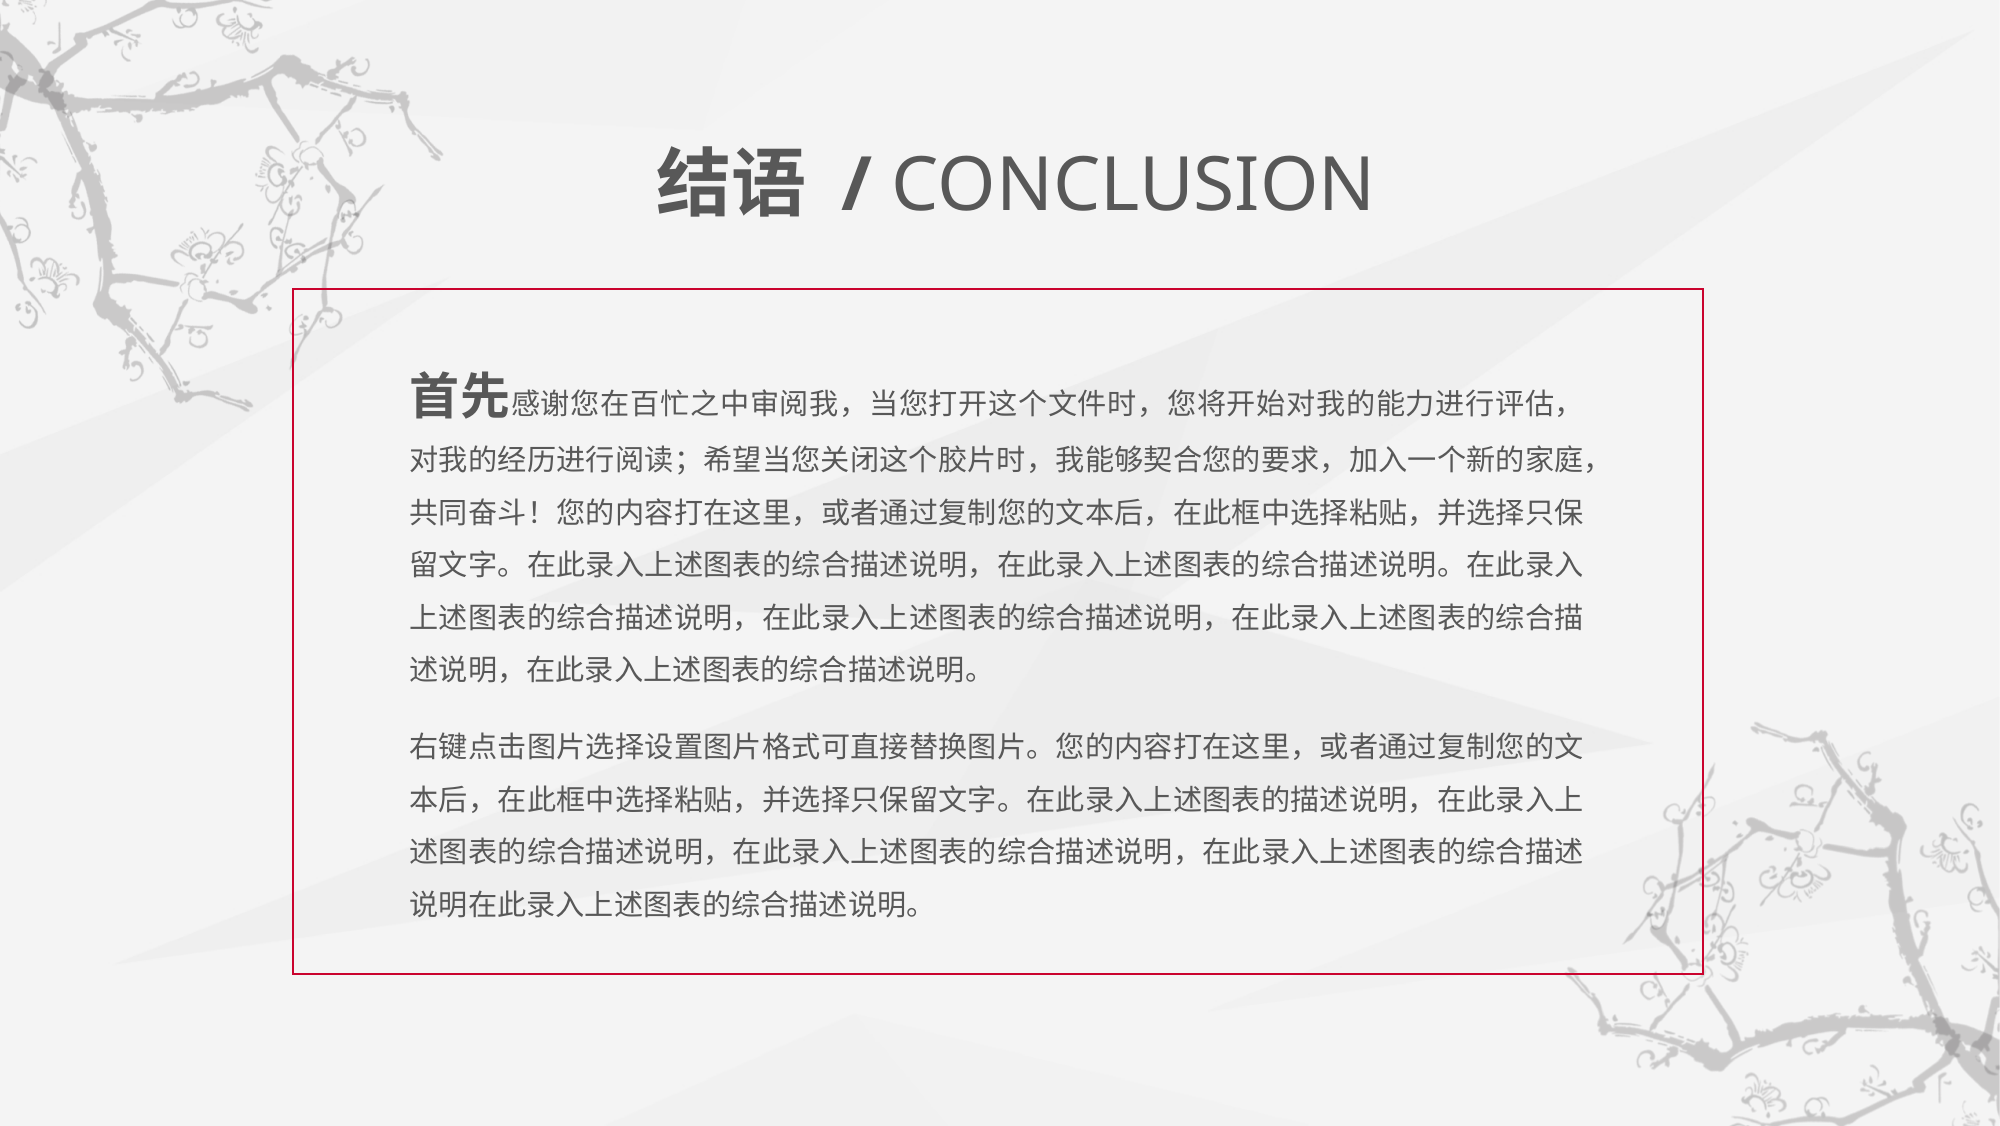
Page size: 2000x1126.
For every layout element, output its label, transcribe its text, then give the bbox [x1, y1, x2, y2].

picture [0, 0, 2000, 1126]
text_box [292, 501, 1502, 975]
text_box [507, 288, 1704, 634]
text_box 首先感谢您在百忙之中审阅我，当您打开这个文件时，您将开始对我的能力进行评估，对我的经历进行阅读；希望当您关闭这个胶片时，我能够契合您的要求，加入一个新的家庭，共同奋斗！您的内容打在这里，或者通过复制您的文本后，在此框中选择粘贴，并选择只保留文字。在此录入上述图表的综合描述说明，在此录入上述图表的综合描述说明。在此录入上述图表的综合描述说明，在此录入上述图表的综合描述说明，在此录入上述图表的综合描述说明，在此录入上述图表的综合描述说明。 右键点击图片选择设置图片格式可直接替换图片。您的内容打在这里，或者通过复制您的文本后，在此框中选择粘贴，并选择只保留文字。在此录入上述图表的描述说明，在此录入上述图表的综合描述说明，在此录入上述图表的综合描述说明，在此录入上述图表的综合描述说明在此录入上述图表的综合描述说明。 [394, 326, 1600, 929]
text_box 结语 / CONCLUSION [636, 125, 1397, 236]
